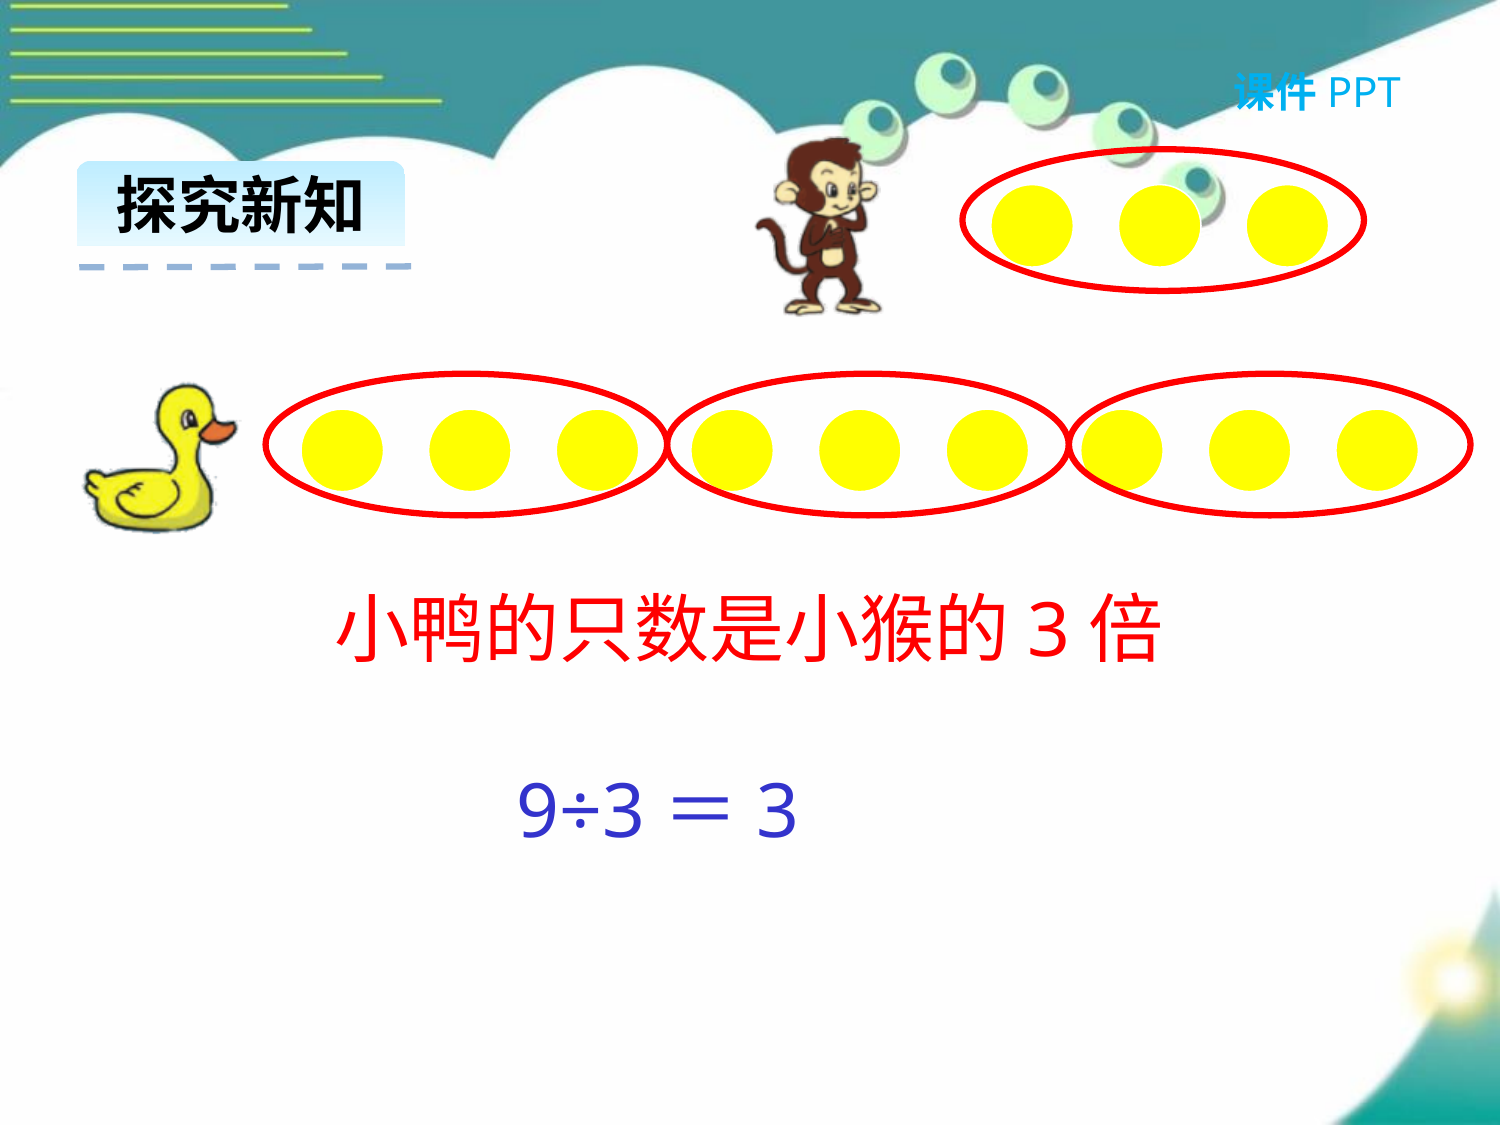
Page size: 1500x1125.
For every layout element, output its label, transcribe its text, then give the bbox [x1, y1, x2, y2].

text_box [300, 408, 640, 492]
text_box [993, 149, 1364, 259]
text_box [1080, 408, 1419, 492]
text_box [1068, 427, 1075, 462]
text_box [265, 373, 637, 482]
text_box [667, 415, 685, 474]
text_box [643, 410, 667, 477]
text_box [990, 184, 1329, 268]
text_box 9÷3＝3 [501, 754, 901, 860]
text_box [743, 500, 993, 516]
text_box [76, 160, 420, 268]
text_box [962, 186, 986, 253]
picture [0, 0, 1500, 1125]
text_box 课件PPT [1218, 58, 1418, 124]
text_box [341, 500, 592, 516]
text_box [1099, 373, 1471, 490]
text_box 小鸭的只数是小猴的3倍 [319, 574, 1195, 680]
text_box [697, 373, 1069, 486]
text_box [1040, 276, 1287, 291]
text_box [690, 408, 1029, 492]
text_box [1144, 500, 1395, 516]
